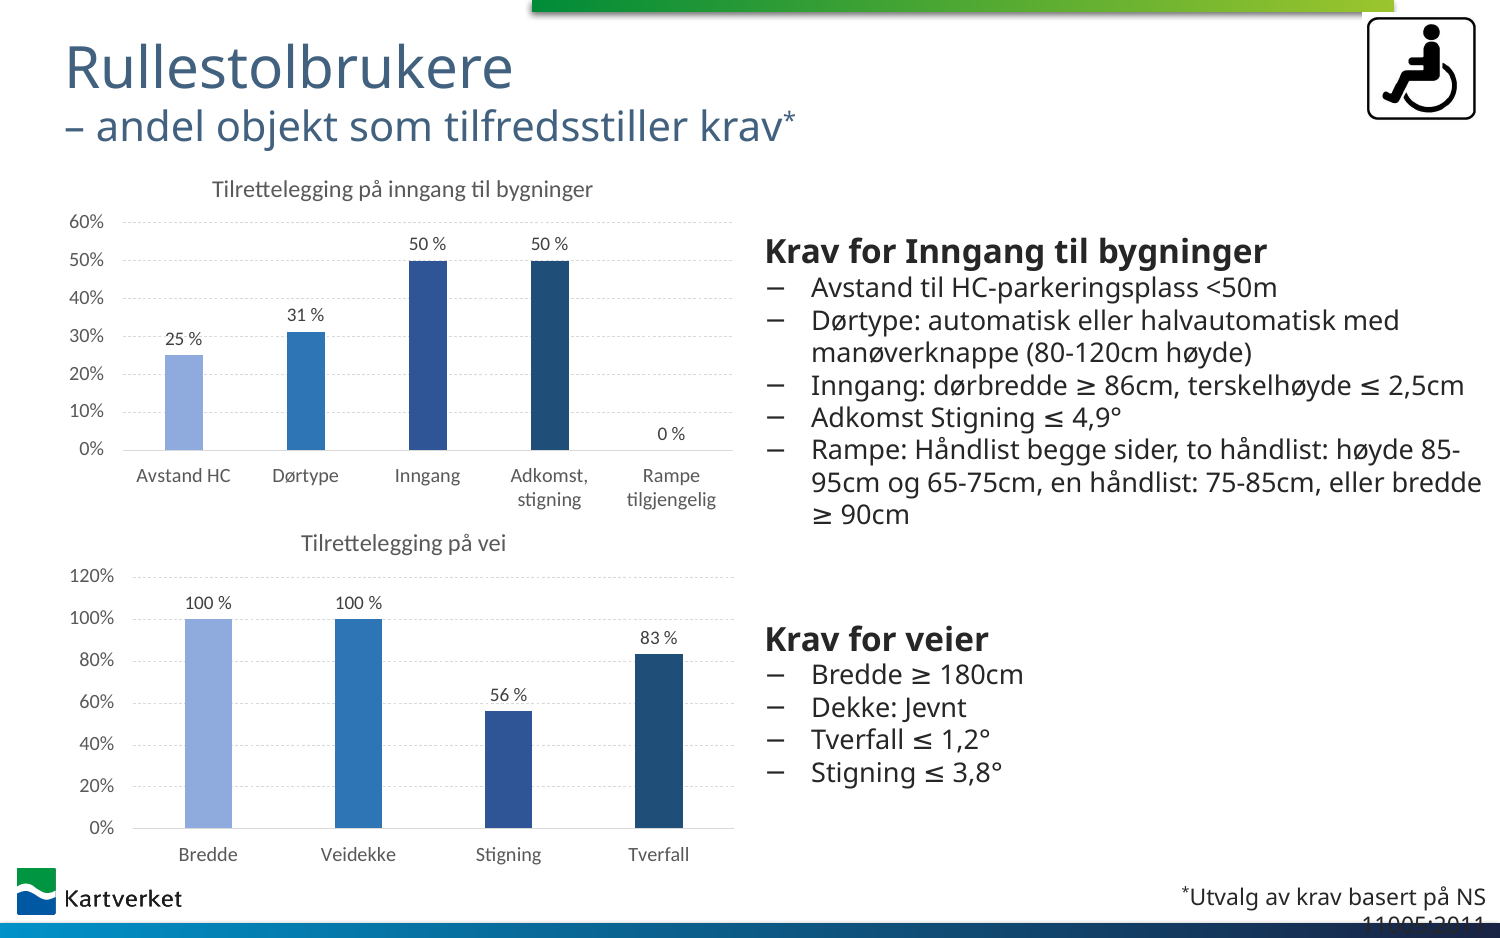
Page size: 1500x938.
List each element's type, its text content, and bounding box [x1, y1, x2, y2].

picture [1362, 12, 1481, 126]
text_box *Utvalg av krav basert på NS 11005:2011 [1068, 873, 1500, 938]
text_box Krav for Inngang til bygninger Avstand til HC-parkeringsplass <50m Dørtype: automatisk eller halvautomatisk med manøverknappe (80-120cm høyde) Inngang: dørbredde ≥ 86cm, terskelhøyde ≤ 2,5cm Adkomst Stigning ≤ 4,9° Rampe: Håndlist begge sider, to håndlist: høyde 85-95cm og 65-75cm, en håndlist: 75-85cm, eller bredde ≥ 90cm [749, 223, 1500, 538]
picture [62, 166, 744, 519]
text_box Rullestolbrukere – andel objekt som tilfredsstiller krav* [49, 25, 1431, 158]
picture [62, 520, 746, 874]
text_box Krav for veier Bredde ≥ 180cm Dekke: Jevnt Tverfall ≤ 1,2° Stigning ≤ 3,8° [749, 610, 1500, 795]
